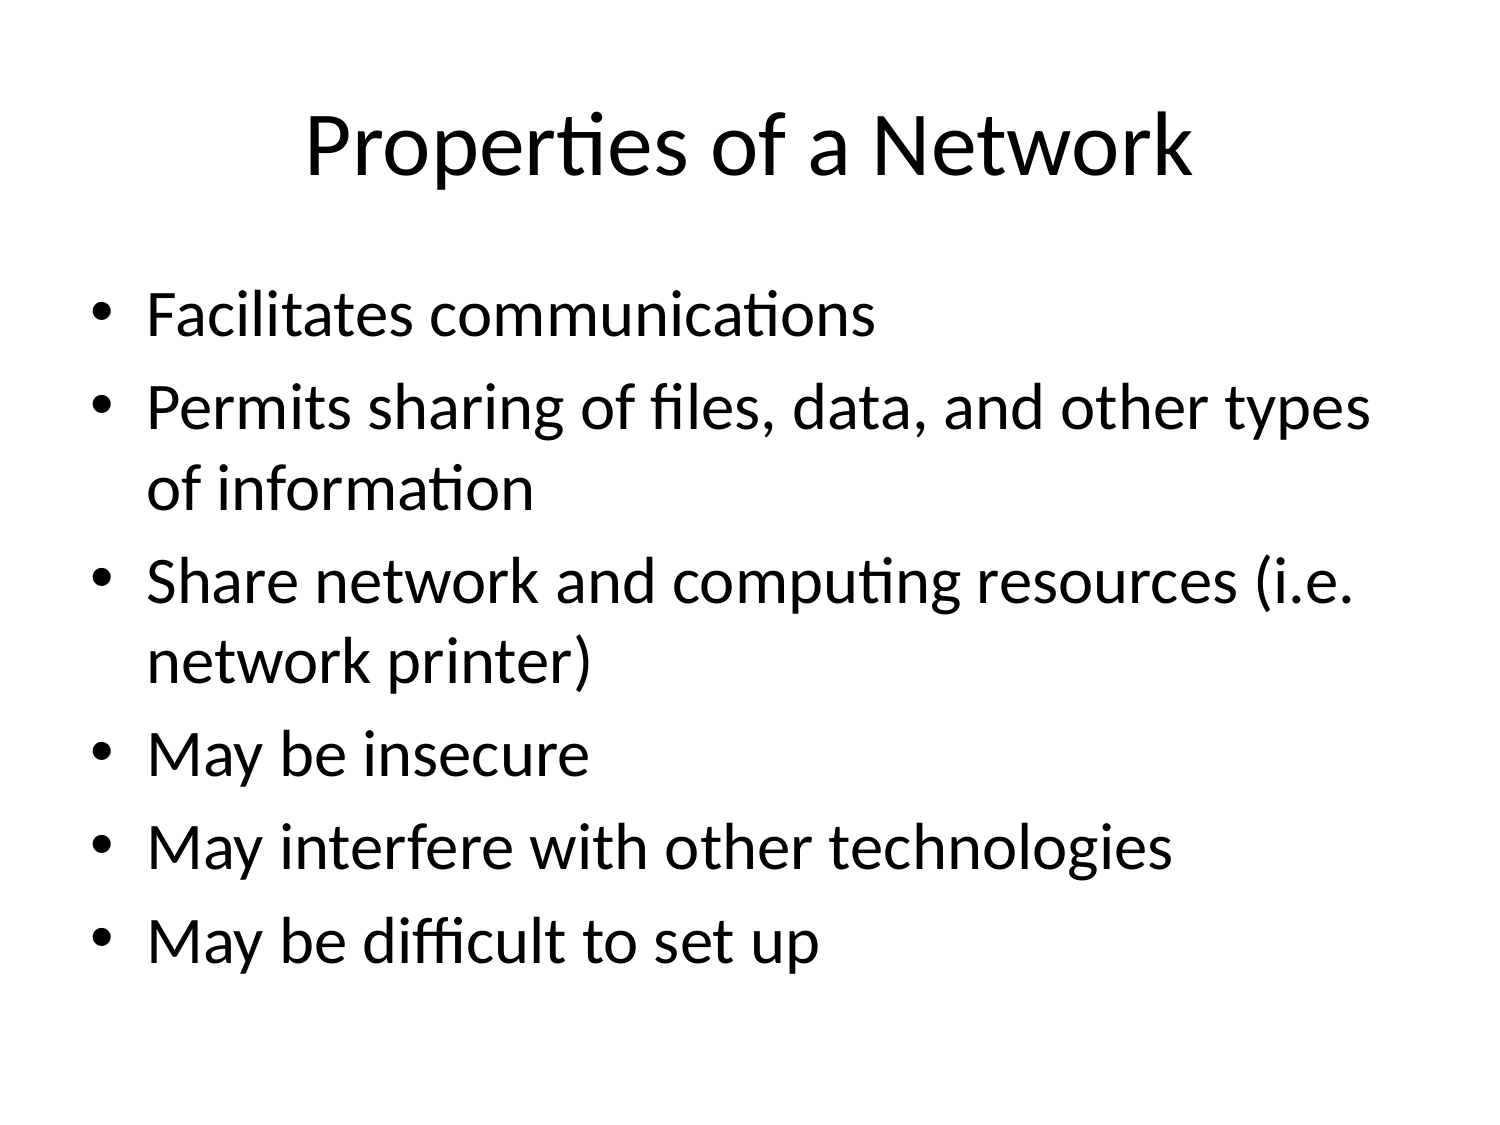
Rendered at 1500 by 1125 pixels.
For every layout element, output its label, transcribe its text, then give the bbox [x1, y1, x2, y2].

list Facilitates communications Permits sharing of files, data, and other types of information Share network and computing resources (i.e. network printer) May be insecure May interfere with other technologies May be difficult to set up [75, 262, 1425, 1005]
title Properties of a Network [75, 45, 1425, 233]
